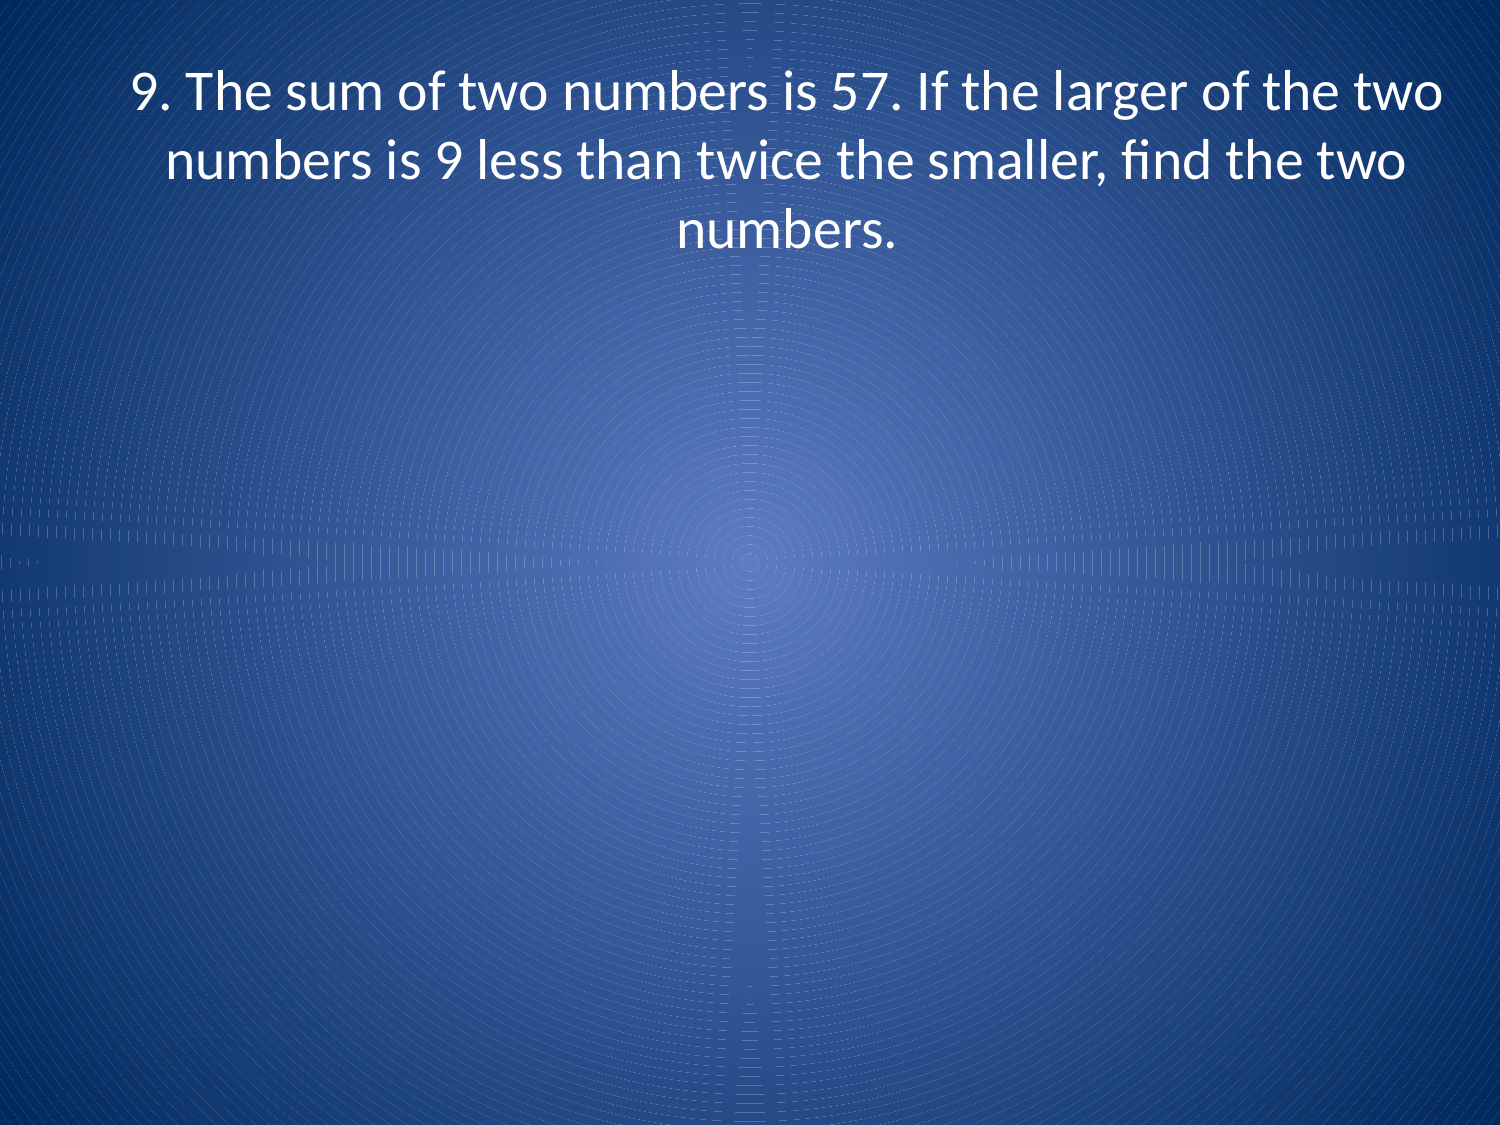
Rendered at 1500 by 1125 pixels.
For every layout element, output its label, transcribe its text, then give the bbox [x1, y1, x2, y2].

title 9. The sum of two numbers is 57. If the larger of the two numbers is 9 less than twice the smaller, find the two numbers. [75, 45, 1500, 338]
